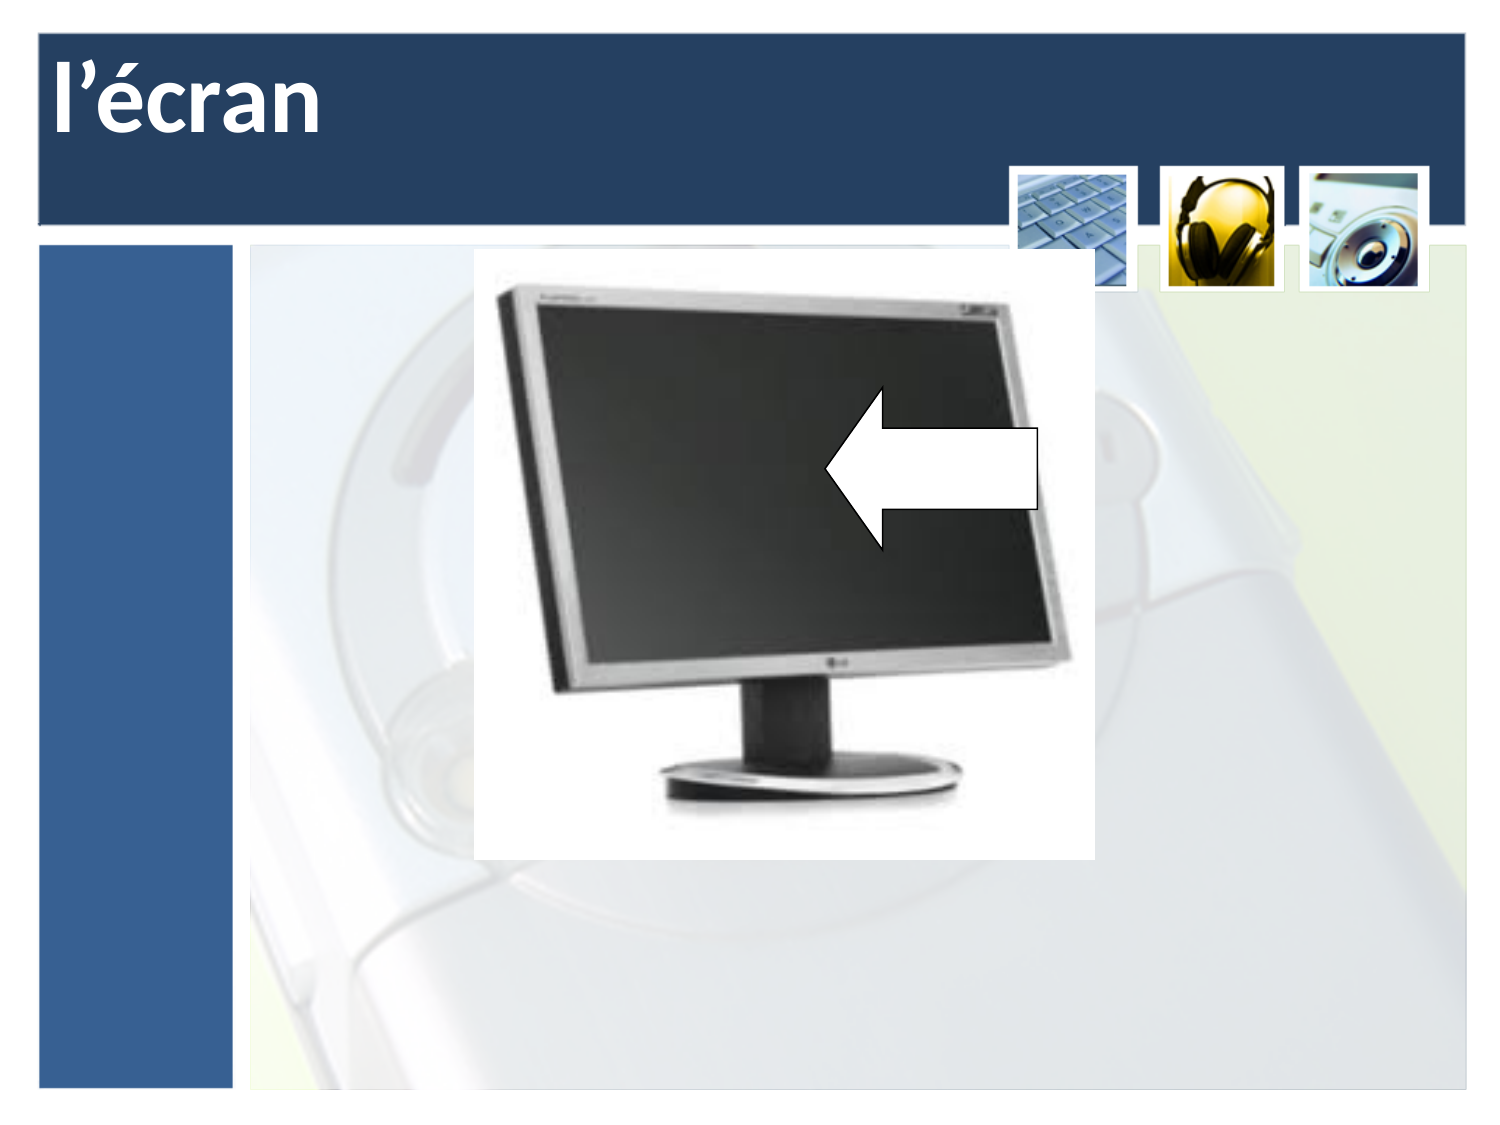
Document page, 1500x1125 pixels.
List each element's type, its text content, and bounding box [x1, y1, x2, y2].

picture [0, 0, 1500, 1125]
text_box l’écran [36, 24, 1224, 160]
